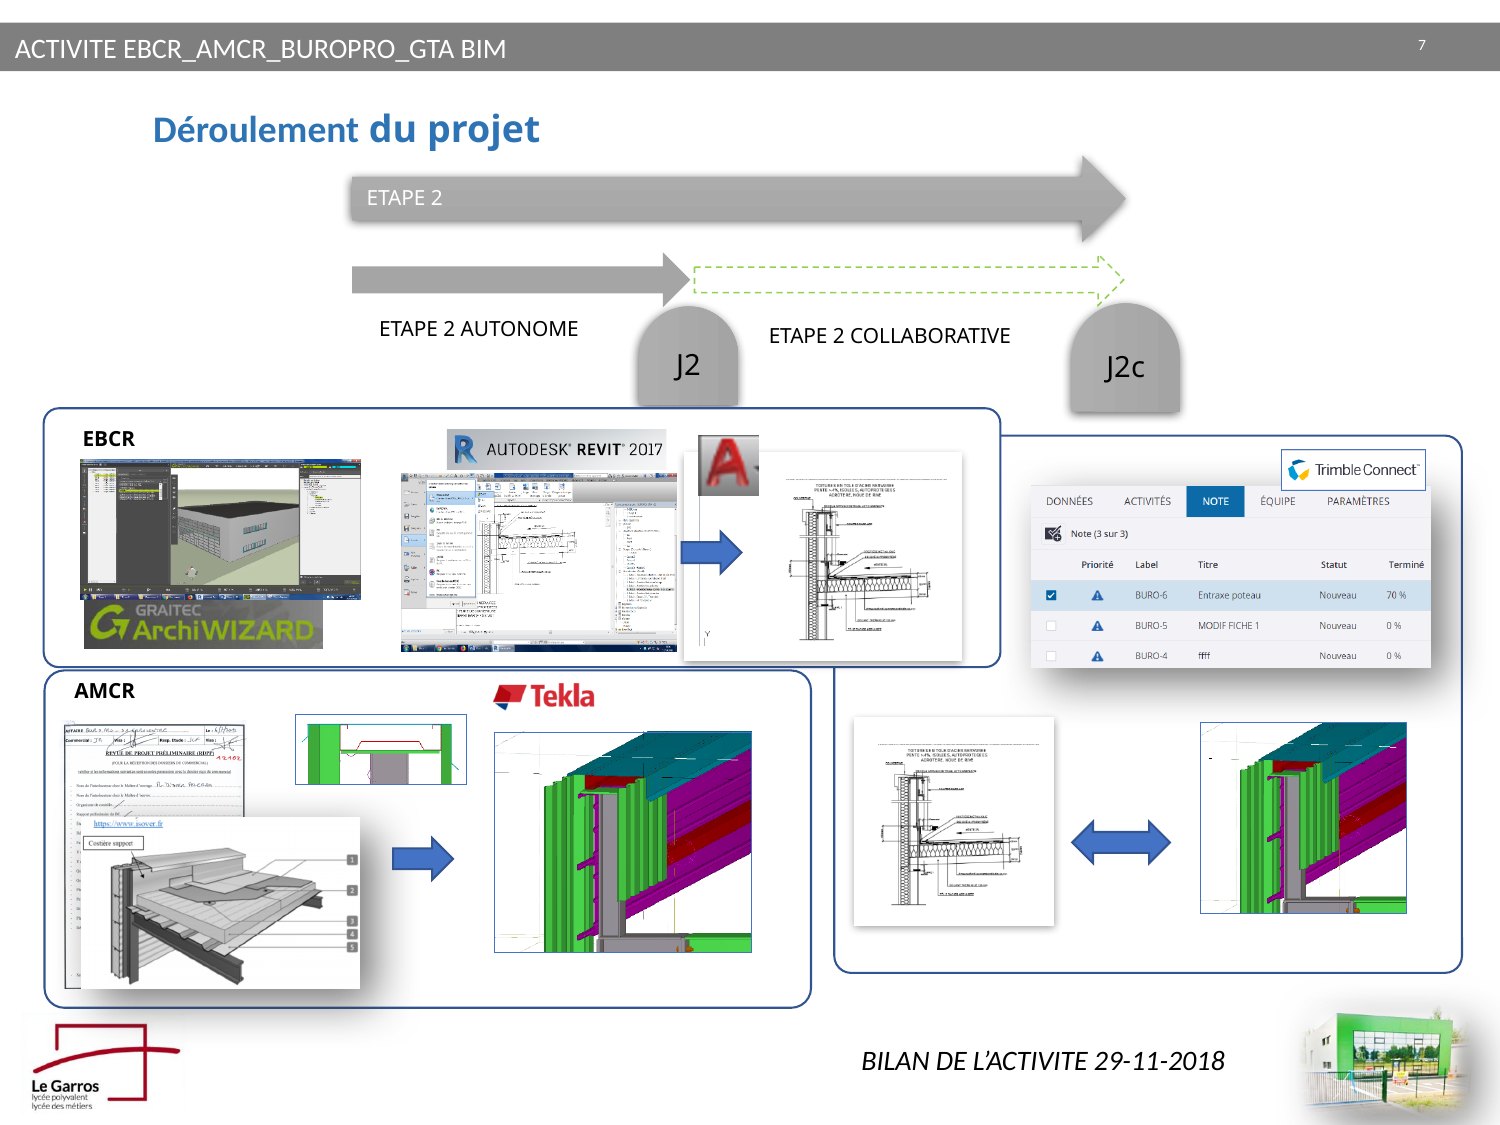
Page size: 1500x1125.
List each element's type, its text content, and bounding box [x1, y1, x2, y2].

picture [1031, 449, 1431, 668]
picture [1323, 1023, 1451, 1098]
text_box EBCR [67, 418, 176, 451]
text_box [0, 0, 1500, 75]
text_box [42, 407, 1002, 669]
text_box [43, 669, 813, 1009]
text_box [351, 155, 1180, 412]
picture [401, 473, 677, 652]
picture [295, 714, 467, 785]
text_box [680, 541, 698, 565]
picture [68, 459, 361, 649]
picture [868, 732, 1040, 912]
text_box Déroulement du projet [138, 94, 586, 158]
picture [21, 1013, 185, 1115]
picture [494, 731, 752, 953]
picture [59, 720, 360, 989]
text_box [1070, 819, 1172, 866]
picture [492, 674, 603, 717]
picture [1200, 722, 1407, 914]
text_box [833, 434, 1464, 974]
text_box [392, 835, 455, 883]
picture [446, 429, 667, 470]
picture [698, 435, 948, 646]
